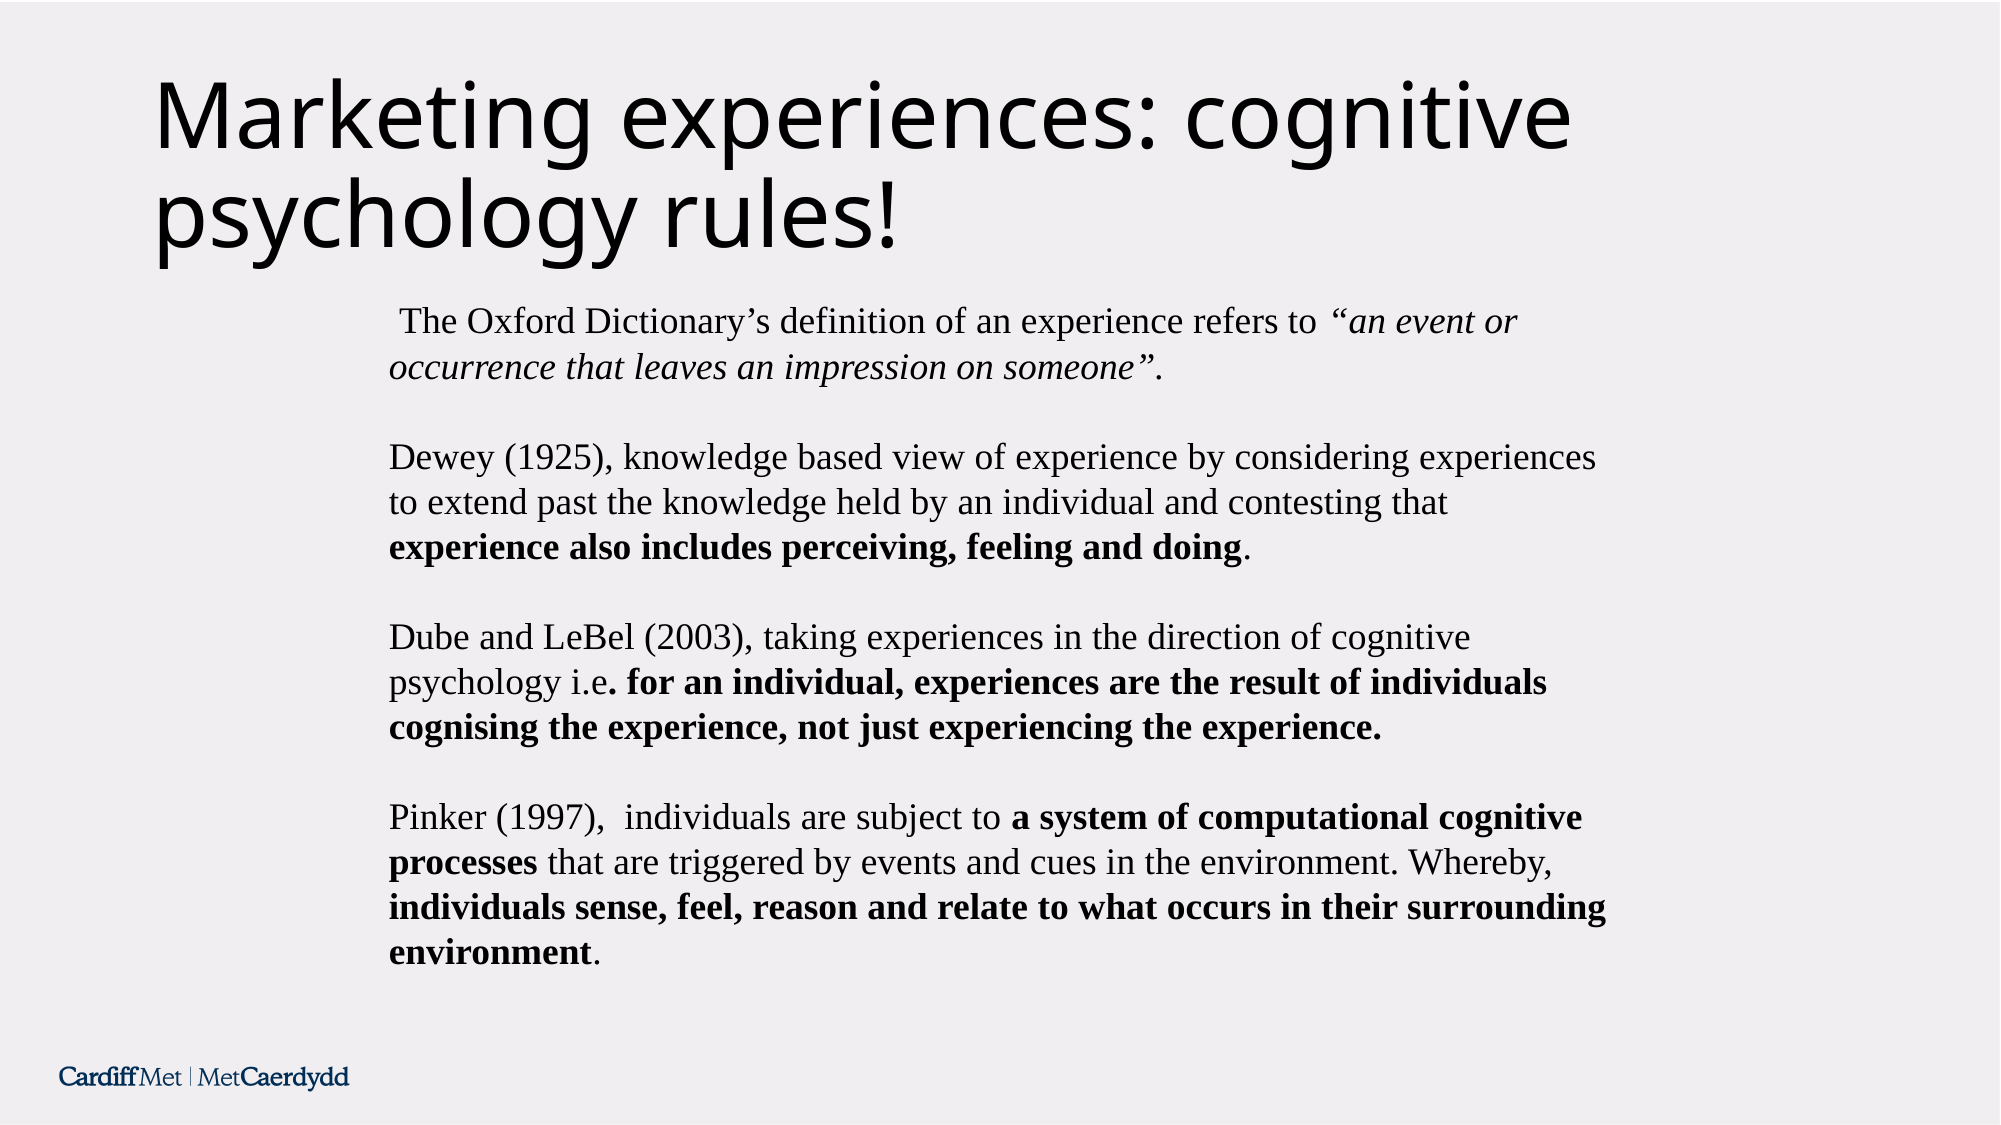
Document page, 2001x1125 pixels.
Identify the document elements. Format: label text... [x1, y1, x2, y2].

text_box The Oxford Dictionary’s definition of an experience refers to “an event or occurrence that leaves an impression on someone”. Dewey (1925), knowledge based view of experience by considering experiences to extend past the knowledge held by an individual and contesting that experience also includes perceiving, feeling and doing. Dube and LeBel (2003), taking experiences in the direction of cognitive psychology i.e. for an individual, experiences are the result of individuals cognising the experience, not just experiencing the experience. Pinker (1997), individuals are subject to a system of computational cognitive processes that are triggered by events and cues in the environment. Whereby, individuals sense, feel, reason and relate to what occurs in their surrounding environment. [373, 234, 1626, 1070]
title Marketing experiences: cognitive psychology rules! [137, 59, 1863, 278]
picture [0, 2, 2000, 1125]
